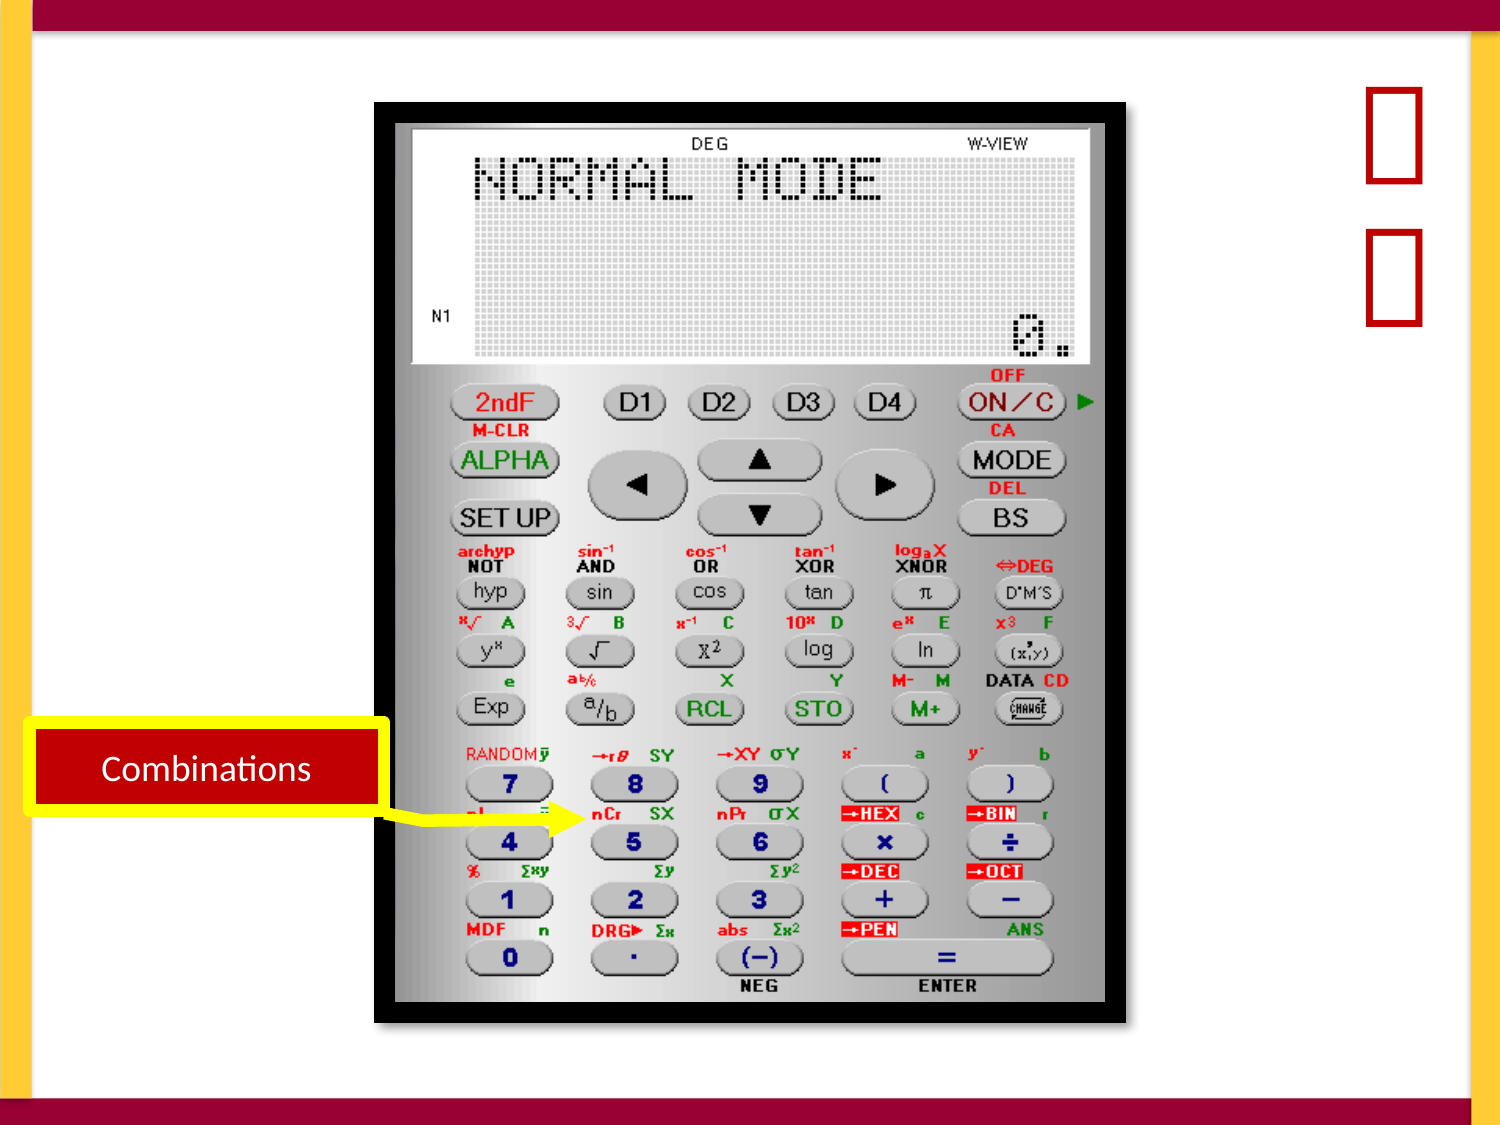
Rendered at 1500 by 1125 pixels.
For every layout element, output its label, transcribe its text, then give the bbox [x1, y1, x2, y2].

text_box Combinations [27, 720, 587, 826]
text_box  [1326, 40, 1464, 163]
text_box  [1326, 182, 1464, 305]
picture [395, 123, 1105, 1002]
